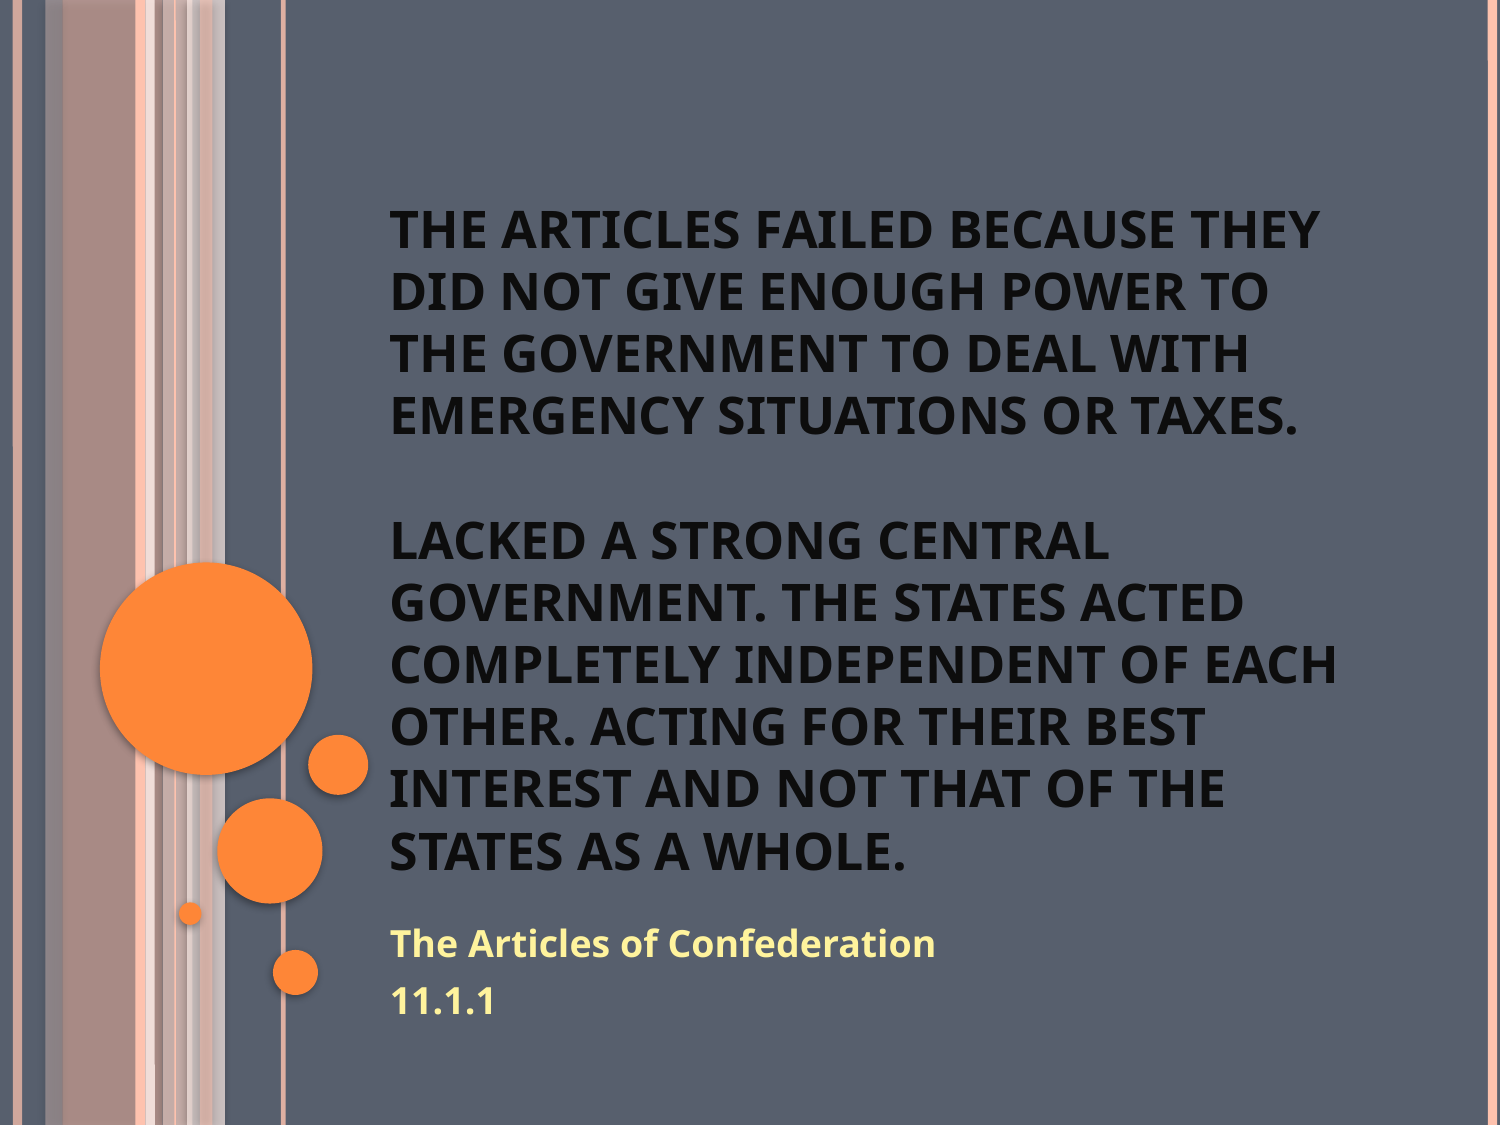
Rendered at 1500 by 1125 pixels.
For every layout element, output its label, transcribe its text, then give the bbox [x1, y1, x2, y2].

title The articles failed because they did not give enough power to the government to deal with emergency situations or taxes. Lacked a strong central government. the states acted completely independent of each other. acting for their best interest and not that of the states as a whole. [375, 0, 1388, 912]
list The Articles of Confederation 11.1.1 [375, 912, 1388, 1047]
